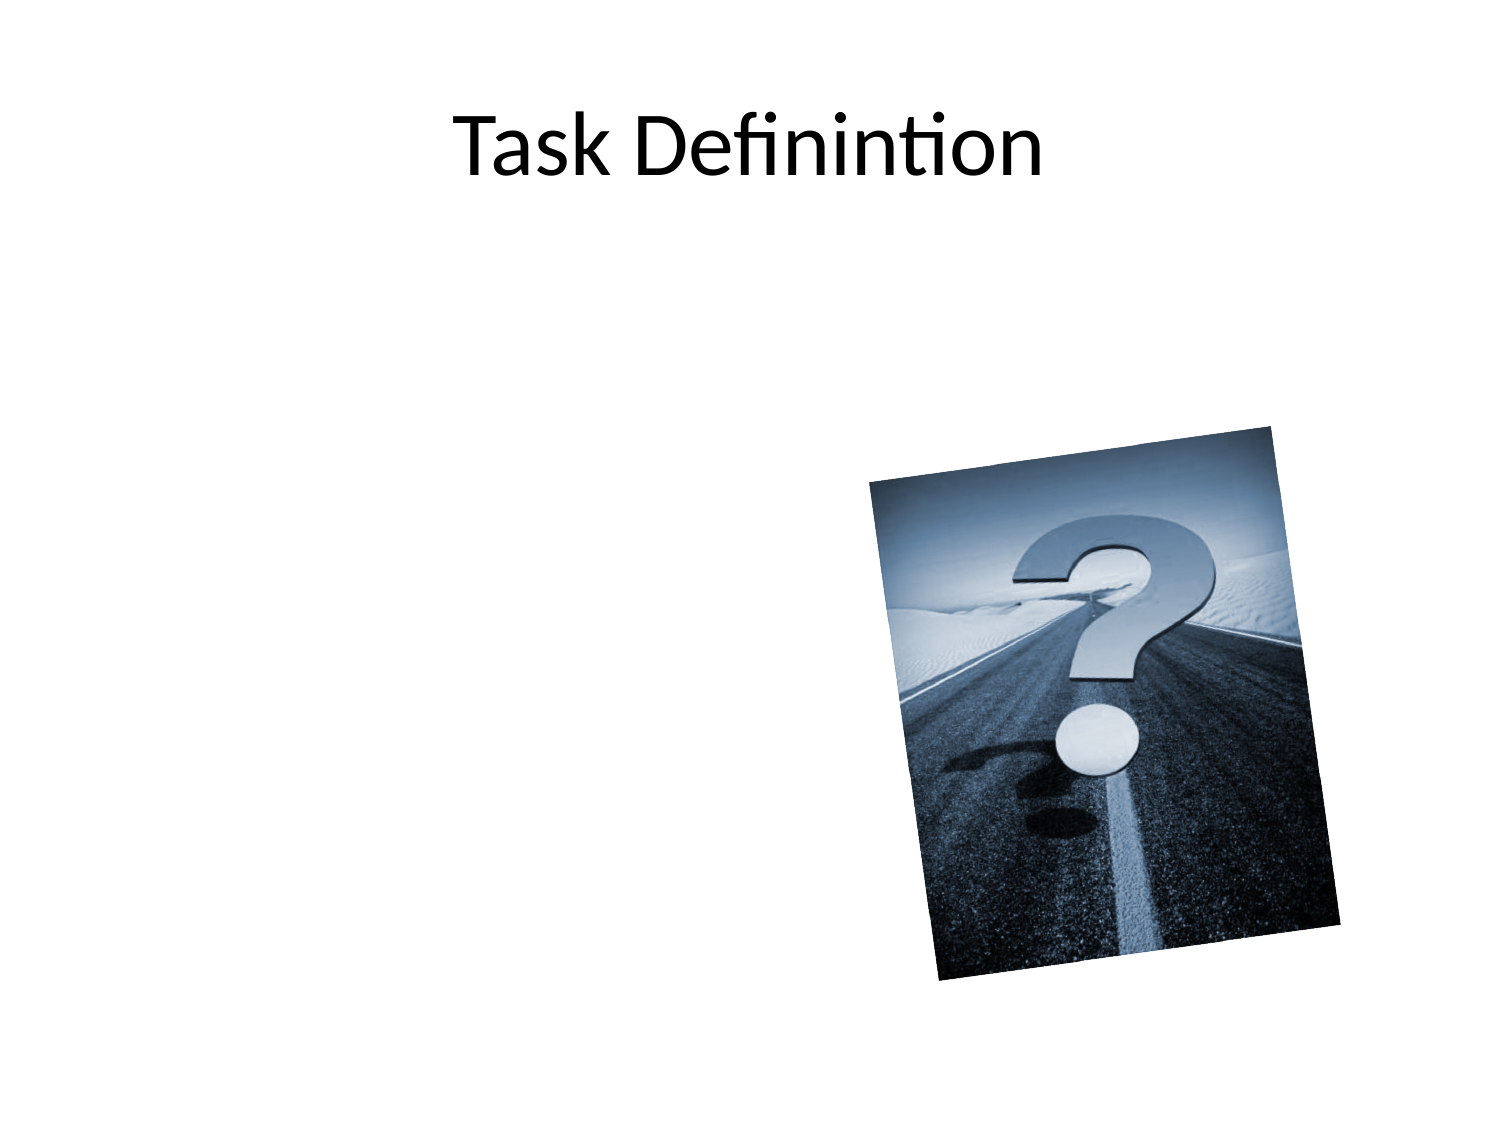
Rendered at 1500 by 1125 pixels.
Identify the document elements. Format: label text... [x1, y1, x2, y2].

title Task Definintion [75, 45, 1425, 233]
picture [870, 427, 1340, 980]
list [75, 262, 1425, 1005]
